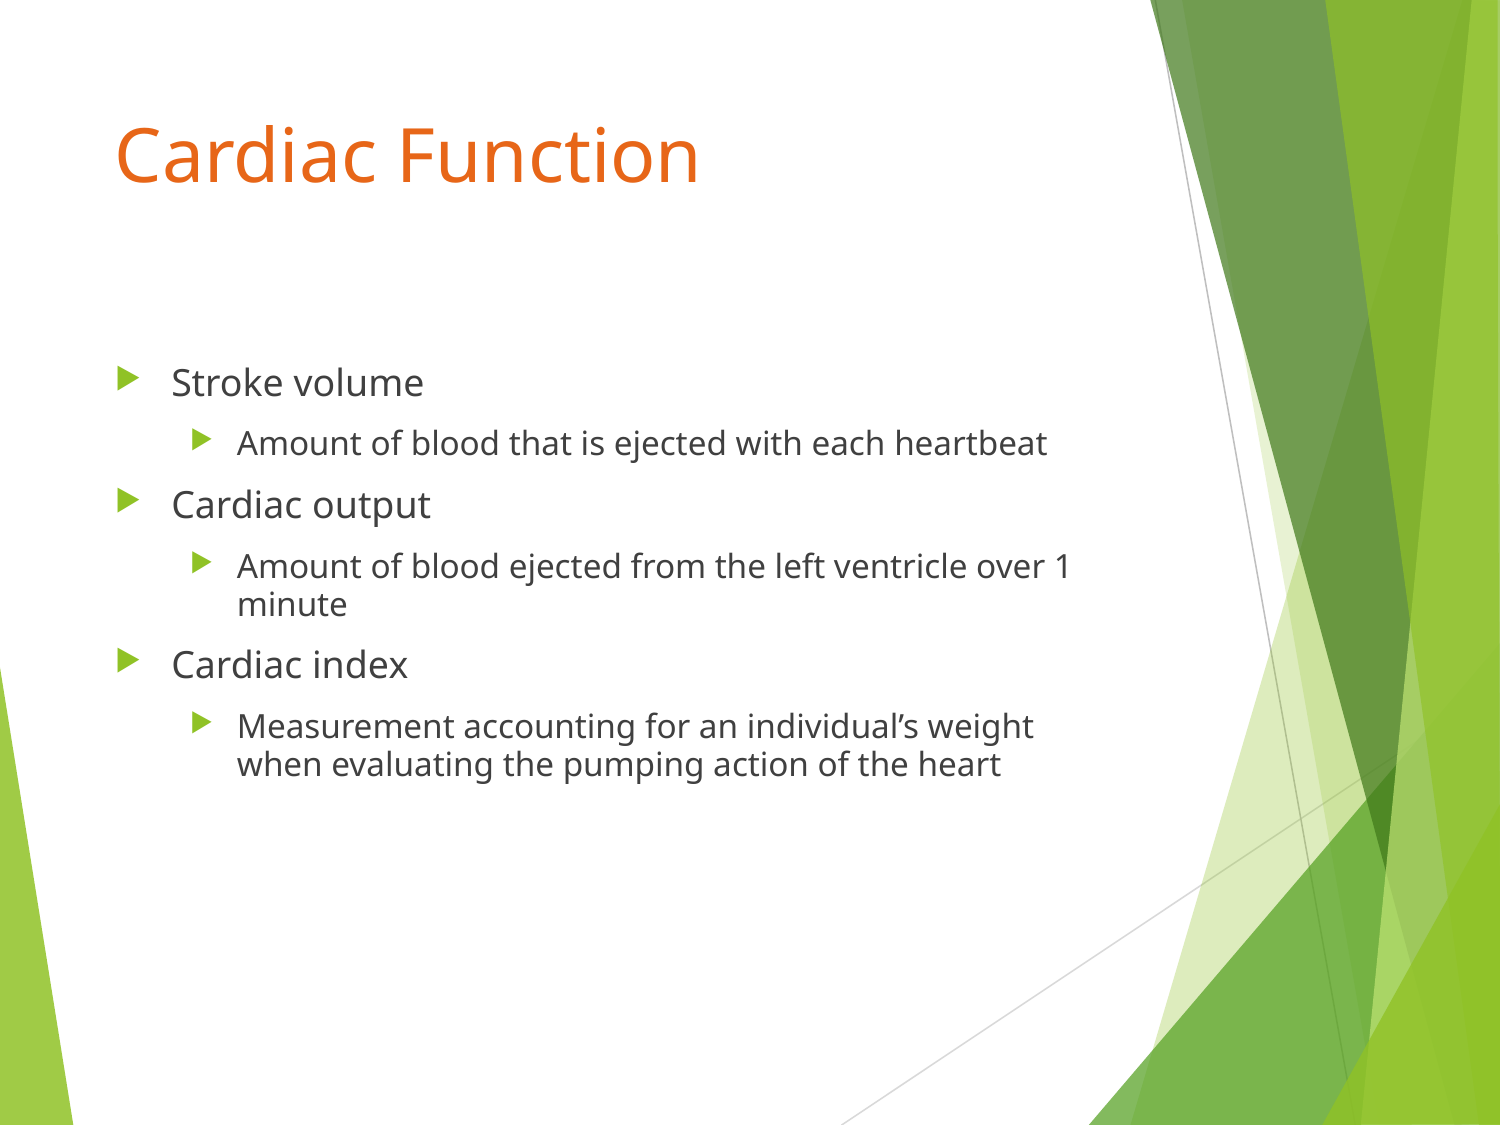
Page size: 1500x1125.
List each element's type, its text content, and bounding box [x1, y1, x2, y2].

list Stroke volume Amount of blood that is ejected with each heartbeat Cardiac output Amount of blood ejected from the left ventricle over 1 minute Cardiac index Measurement accounting for an individual’s weight when evaluating the pumping action of the heart [99, 354, 1142, 992]
title Cardiac Function [99, 99, 1142, 317]
